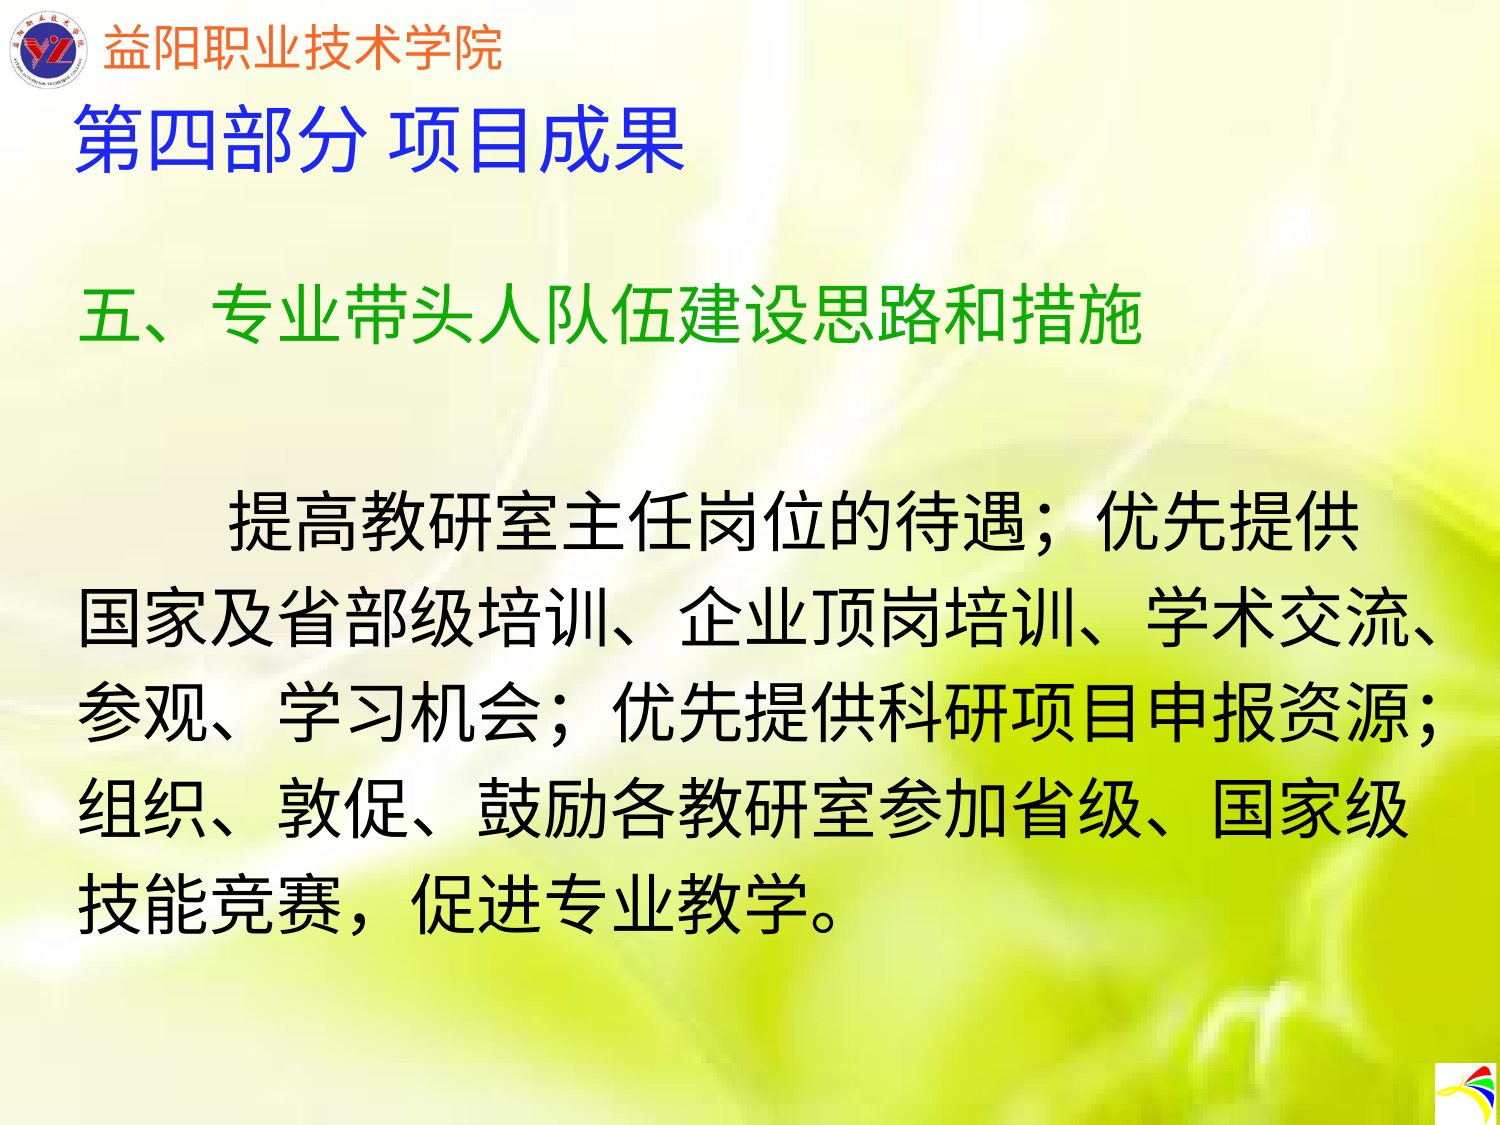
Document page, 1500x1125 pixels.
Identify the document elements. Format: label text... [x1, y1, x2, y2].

text_box 提高教研室主任岗位的待遇；优先提供国家及省部级培训、企业顶岗培训、学术交流、参观、学习机会；优先提供科研项目申报资源；组织、敦促、鼓励各教研室参加省级、国家级技能竞赛，促进专业教学。 [61, 456, 1436, 951]
picture [0, 0, 1500, 1125]
text_box 五、专业带头人队伍建设思路和措施 [61, 265, 1160, 361]
text_box 第四部分 项目成果 [13, 89, 744, 185]
